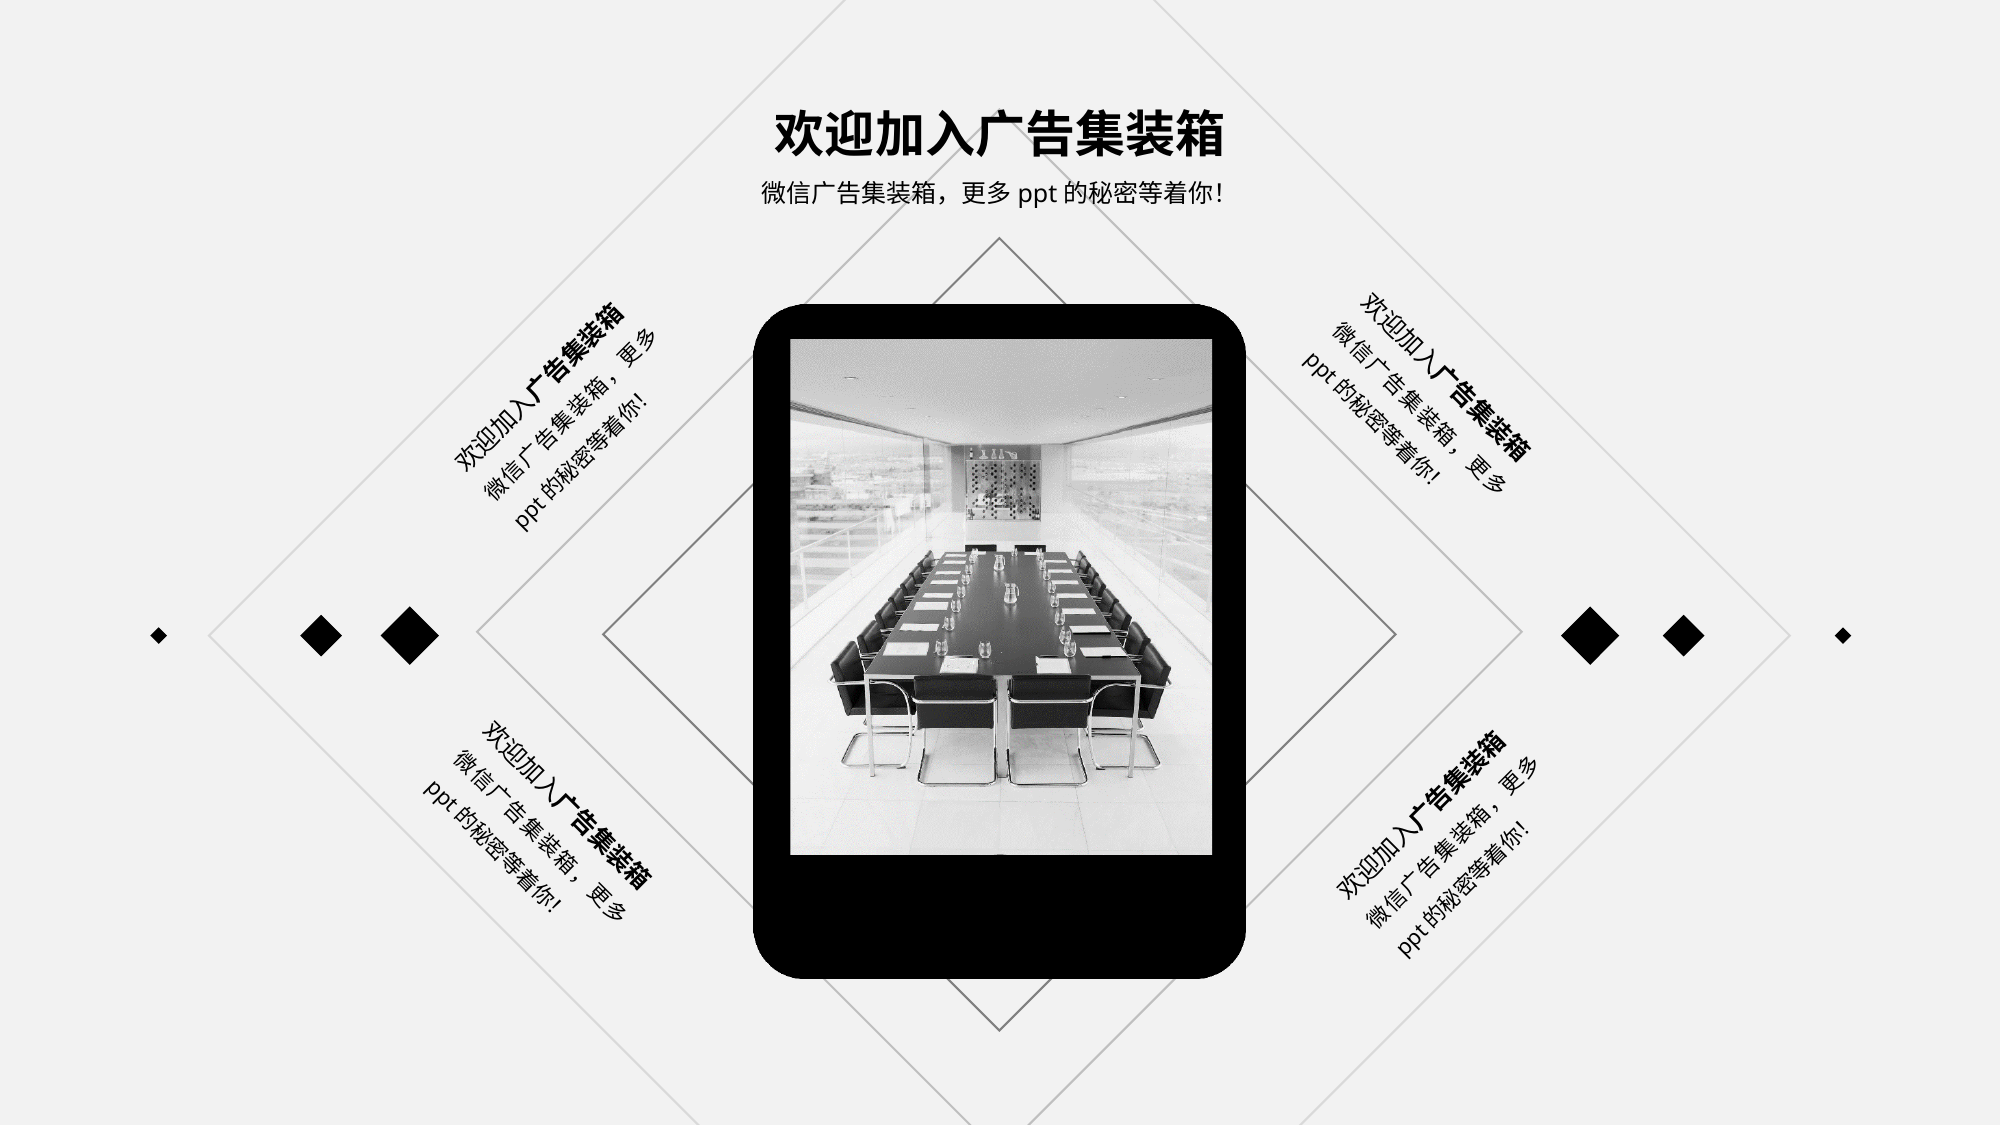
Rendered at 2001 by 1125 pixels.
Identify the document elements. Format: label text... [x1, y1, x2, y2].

text_box 欢迎加入广告集装箱 微信广告集装箱，更多ppt的秘密等着你！ [497, 65, 1503, 215]
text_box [152, 614, 431, 657]
text_box 欢迎加入广告集装箱 微信广告集装箱，更多ppt的秘密等着你！ [406, 688, 694, 977]
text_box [1569, 614, 1849, 657]
text_box [778, 0, 1221, 65]
text_box 欢迎加入广告集装箱 微信广告集装箱，更多ppt的秘密等着你！ [1285, 260, 1573, 549]
text_box 欢迎加入广告集装箱 微信广告集装箱，更多ppt的秘密等着你！ [422, 260, 710, 549]
text_box [228, 215, 1770, 1125]
text_box 欢迎加入广告集装箱 微信广告集装箱，更多ppt的秘密等着你！ [1304, 688, 1593, 977]
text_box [753, 304, 1246, 979]
